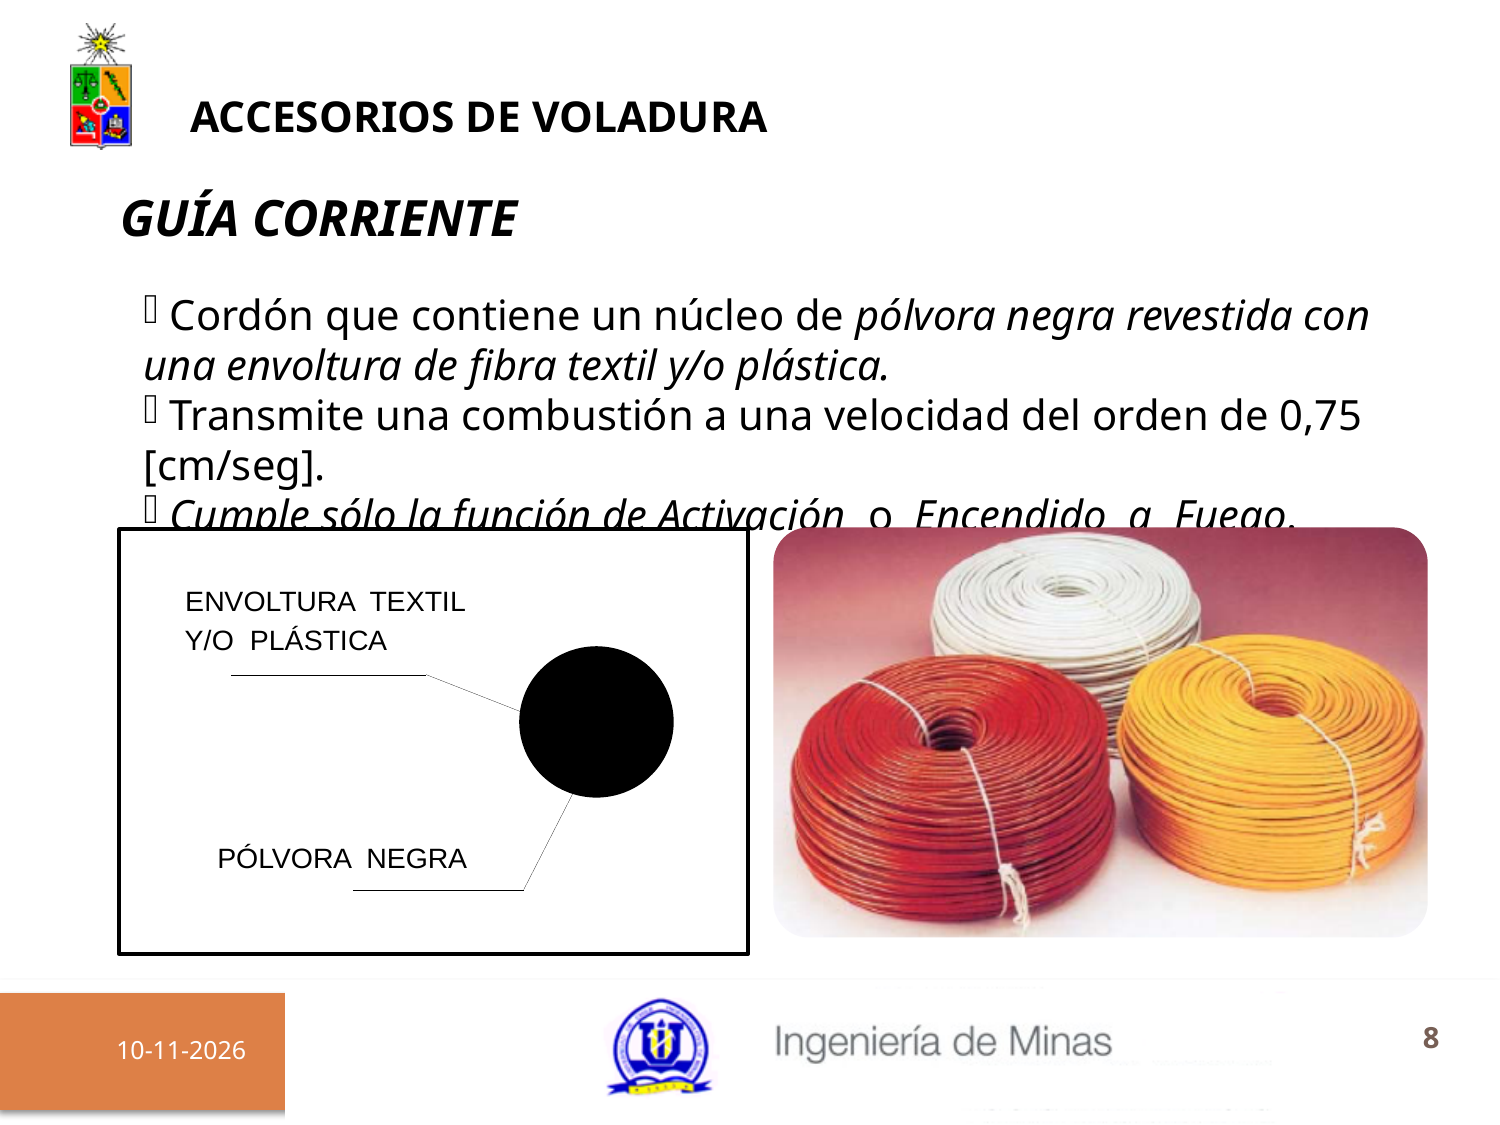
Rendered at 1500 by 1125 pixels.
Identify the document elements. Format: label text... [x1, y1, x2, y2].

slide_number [12, 995, 279, 1108]
picture [285, 980, 1500, 1125]
text_box Accesorios de voladura [175, 81, 1266, 148]
text_box Guía Corriente [105, 187, 1196, 254]
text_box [116, 527, 751, 957]
picture [773, 527, 1428, 938]
text_box Cordón que contiene un núcleo de pólvora negra revestida con una envoltura de fibra textil y/o plástica. Transmite una combustión a una velocidad del orden de 0,75 [cm/seg]. Cumple sólo la función de Activación o Encendido a Fuego. [128, 281, 1442, 547]
picture [69, 23, 132, 151]
